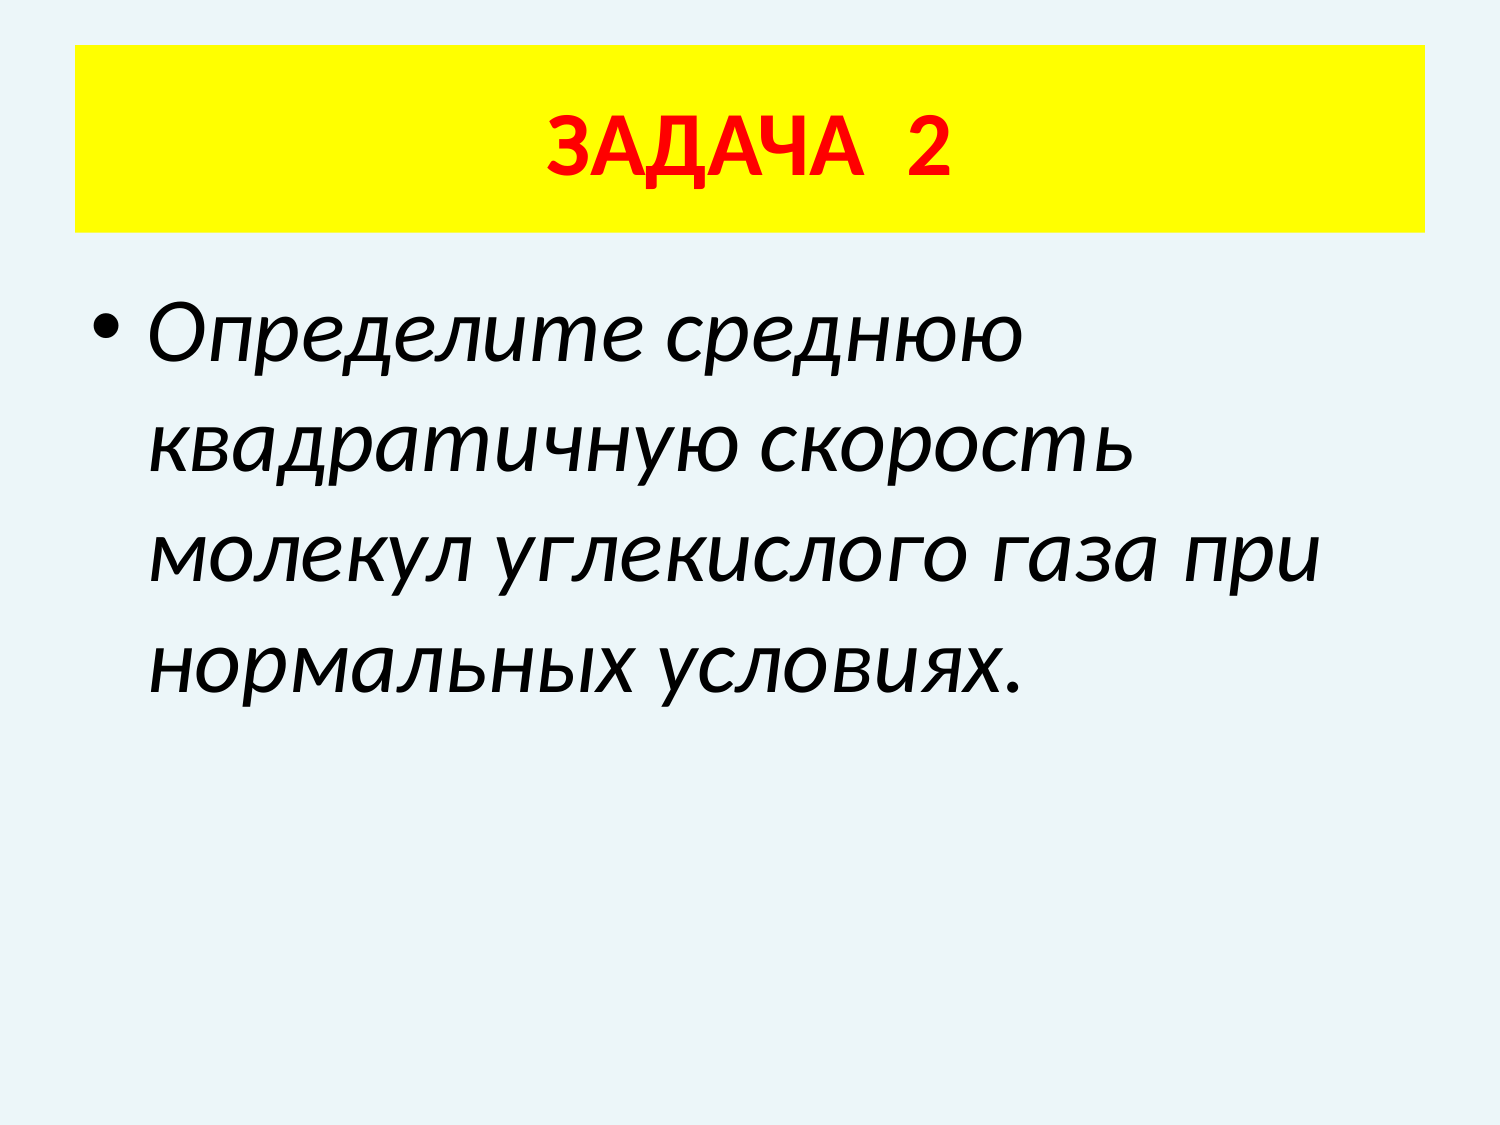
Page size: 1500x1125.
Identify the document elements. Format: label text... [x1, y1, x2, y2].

title ЗАДАЧА 2 [75, 45, 1425, 233]
list Определите среднюю квадратичную скорость молекул углекислого газа при нормальных условиях. [75, 262, 1425, 1005]
